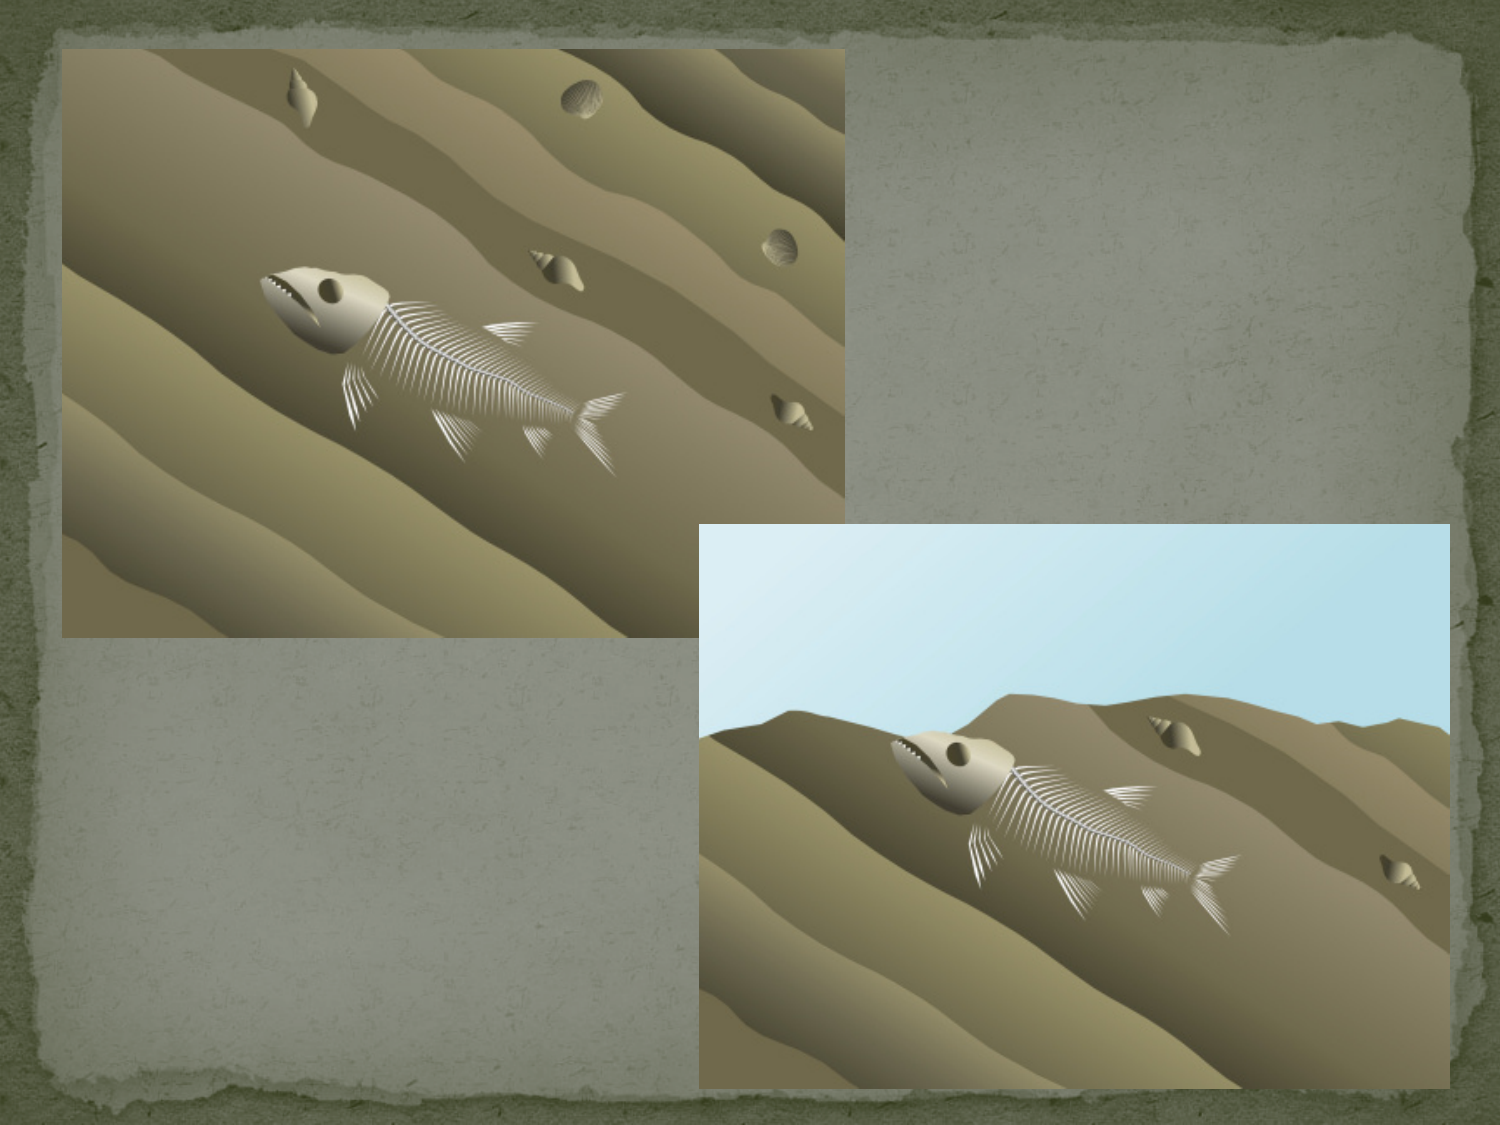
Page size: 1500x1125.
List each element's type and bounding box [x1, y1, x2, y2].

picture [62, 49, 1450, 1089]
